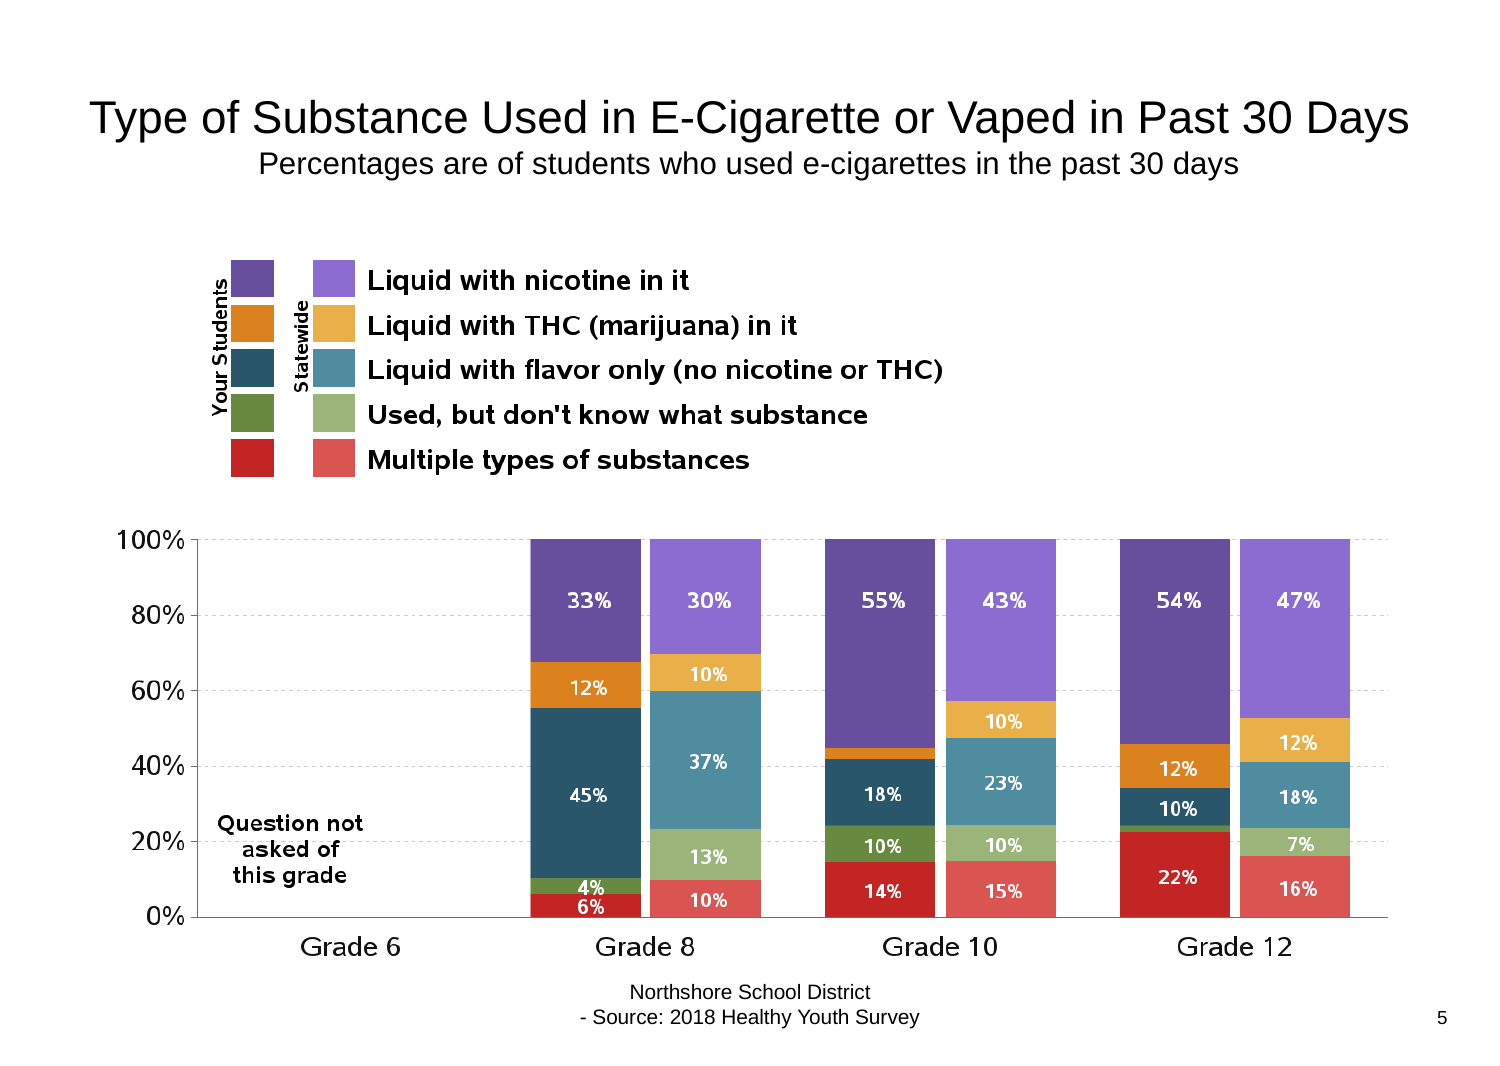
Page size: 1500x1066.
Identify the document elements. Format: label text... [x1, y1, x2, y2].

slide_number 5 [1106, 1005, 1463, 1028]
picture [67, 221, 1433, 970]
footer Northshore School District - Source: 2018 Healthy Youth Survey [393, 979, 1107, 1028]
text_box Type of Substance Used in E-Cigarette or Vaped in Past 30 Days Percentages are of students who used e-cigarettes in the past 30 days [74, 80, 1426, 188]
